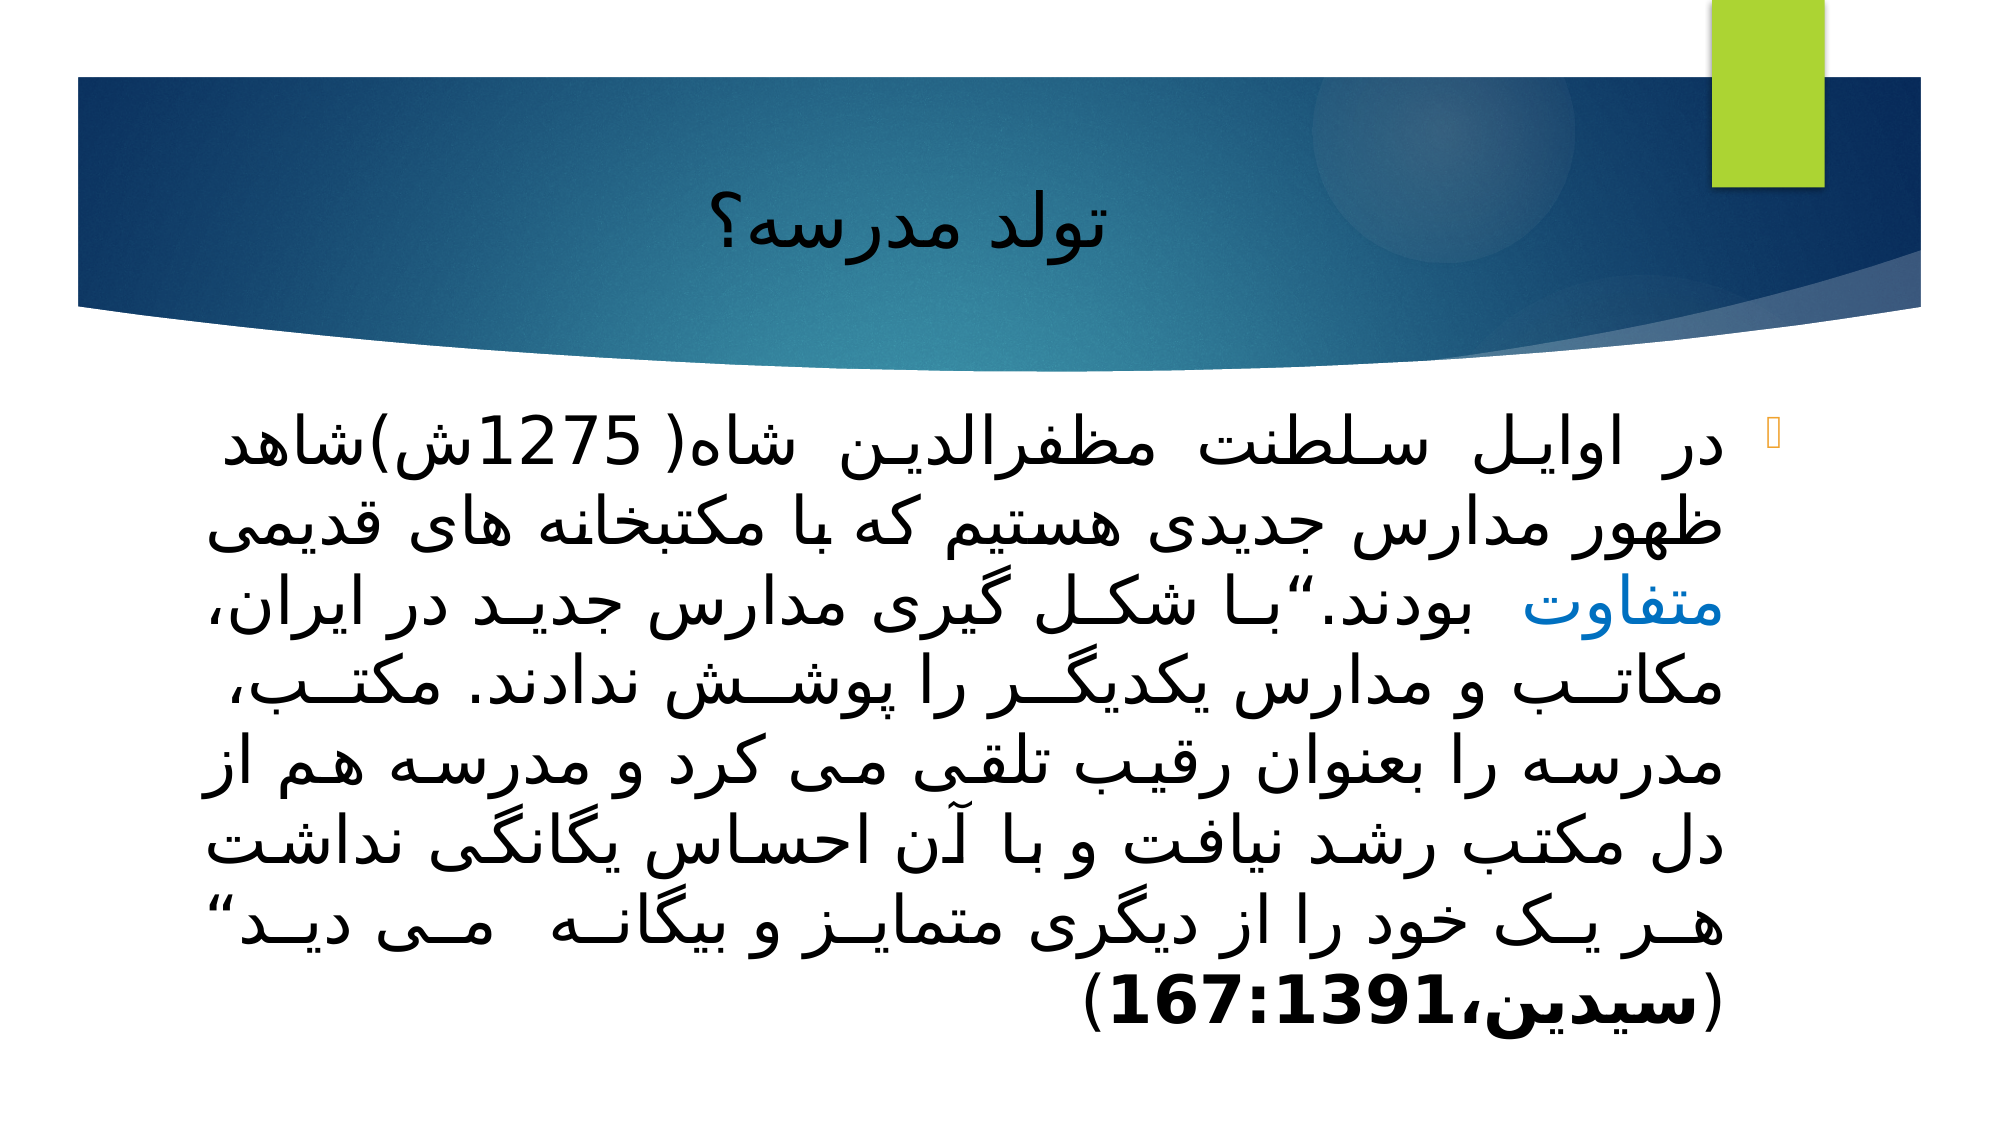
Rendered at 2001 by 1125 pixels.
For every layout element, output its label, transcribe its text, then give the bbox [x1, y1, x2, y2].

list در اوایل سلطنت مظفرالدین شاه(1275ش)شاهد ظهور مدارس جدیدی هستیم که با مکتبخانه های قدیمی متفاوت بودند.“با شکل گیری مدارس جدید در ایران، مکاتب و مدارس یکدیگر را پوشش ندادند. مکتب، مدرسه را بعنوان رقیب تلقی می کرد و مدرسه هم از دل مکتب رشد نیافت و با آن احساس یگانگی نداشت هر یک خود را از دیگری متمایز و بیگانه می دید“ (سیدین،167:1391) [189, 389, 1798, 988]
title تولد مدرسه؟ [189, 159, 1627, 276]
